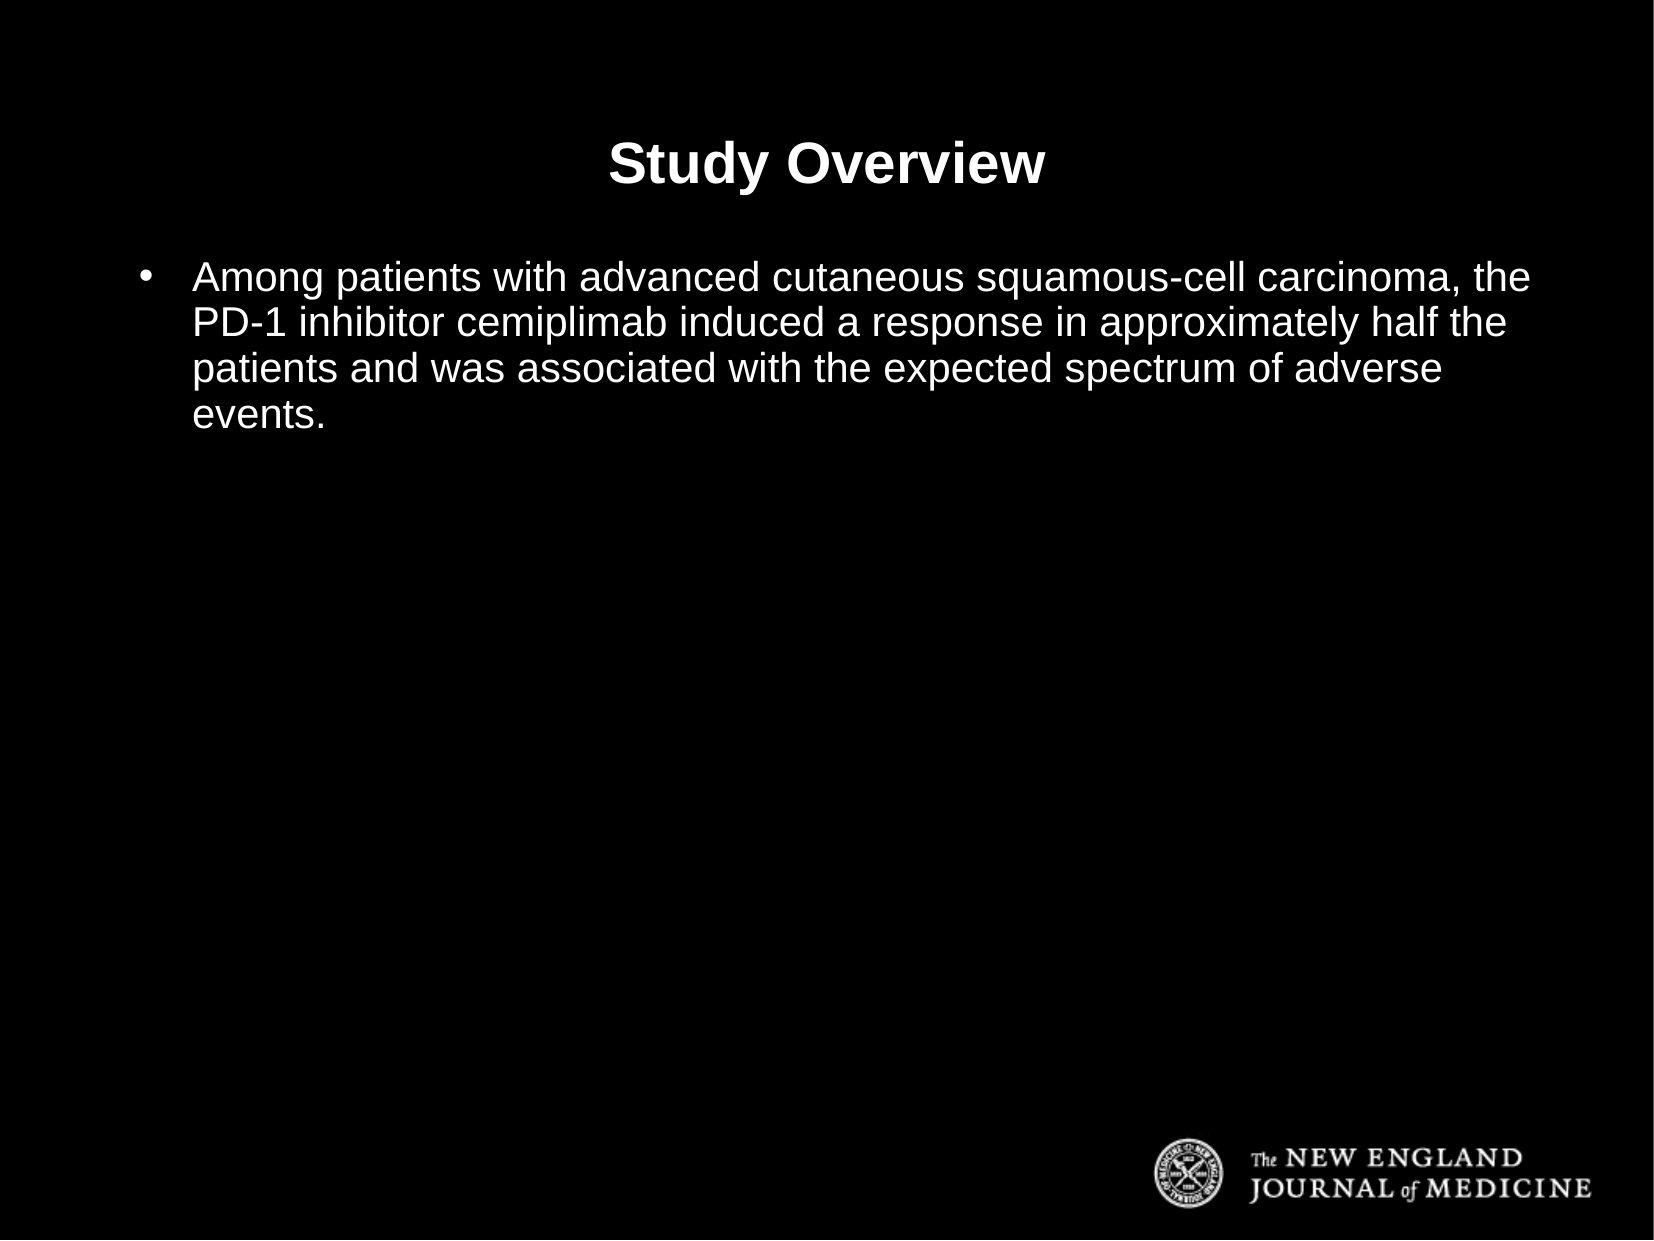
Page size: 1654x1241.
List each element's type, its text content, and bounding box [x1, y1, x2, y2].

list Among patients with advanced cutaneous squamous-cell carcinoma, the PD-1 inhibitor cemiplimab induced a response in approximately half the patients and was associated with the expected spectrum of adverse events. [121, 253, 1534, 1115]
text_box Study Overview [121, 129, 1533, 198]
picture [1141, 1133, 1606, 1213]
